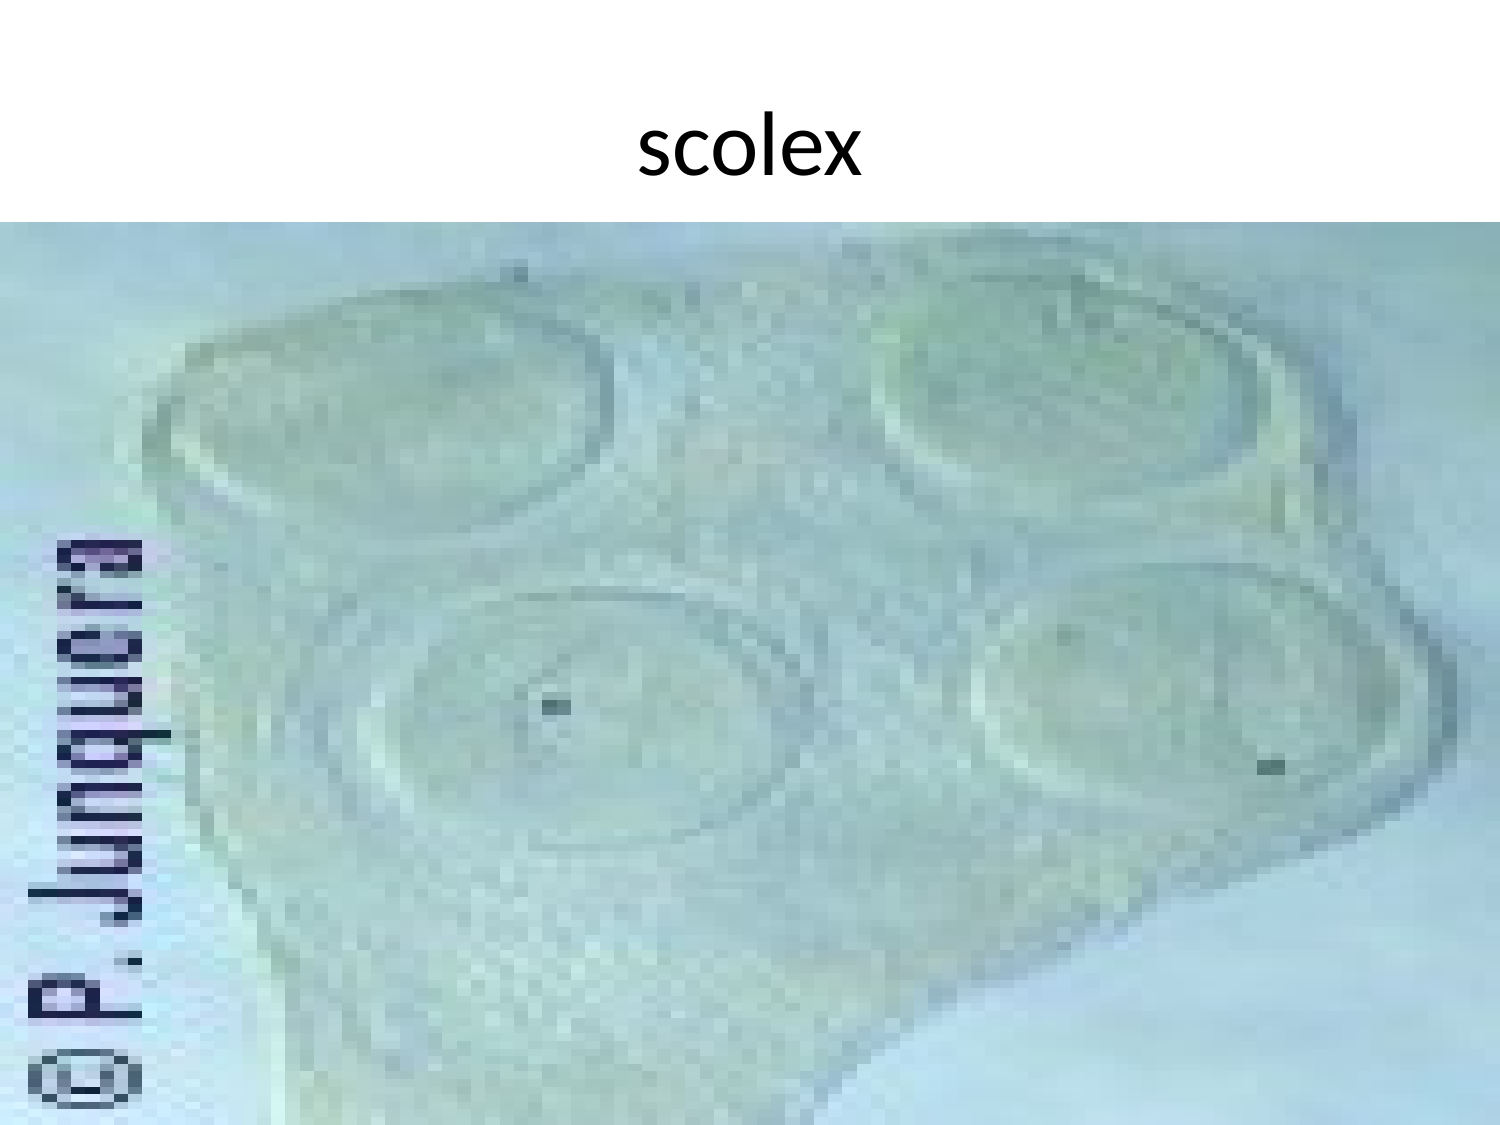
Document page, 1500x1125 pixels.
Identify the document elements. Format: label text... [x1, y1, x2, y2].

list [0, 222, 1500, 1125]
title scolex [75, 45, 1425, 220]
